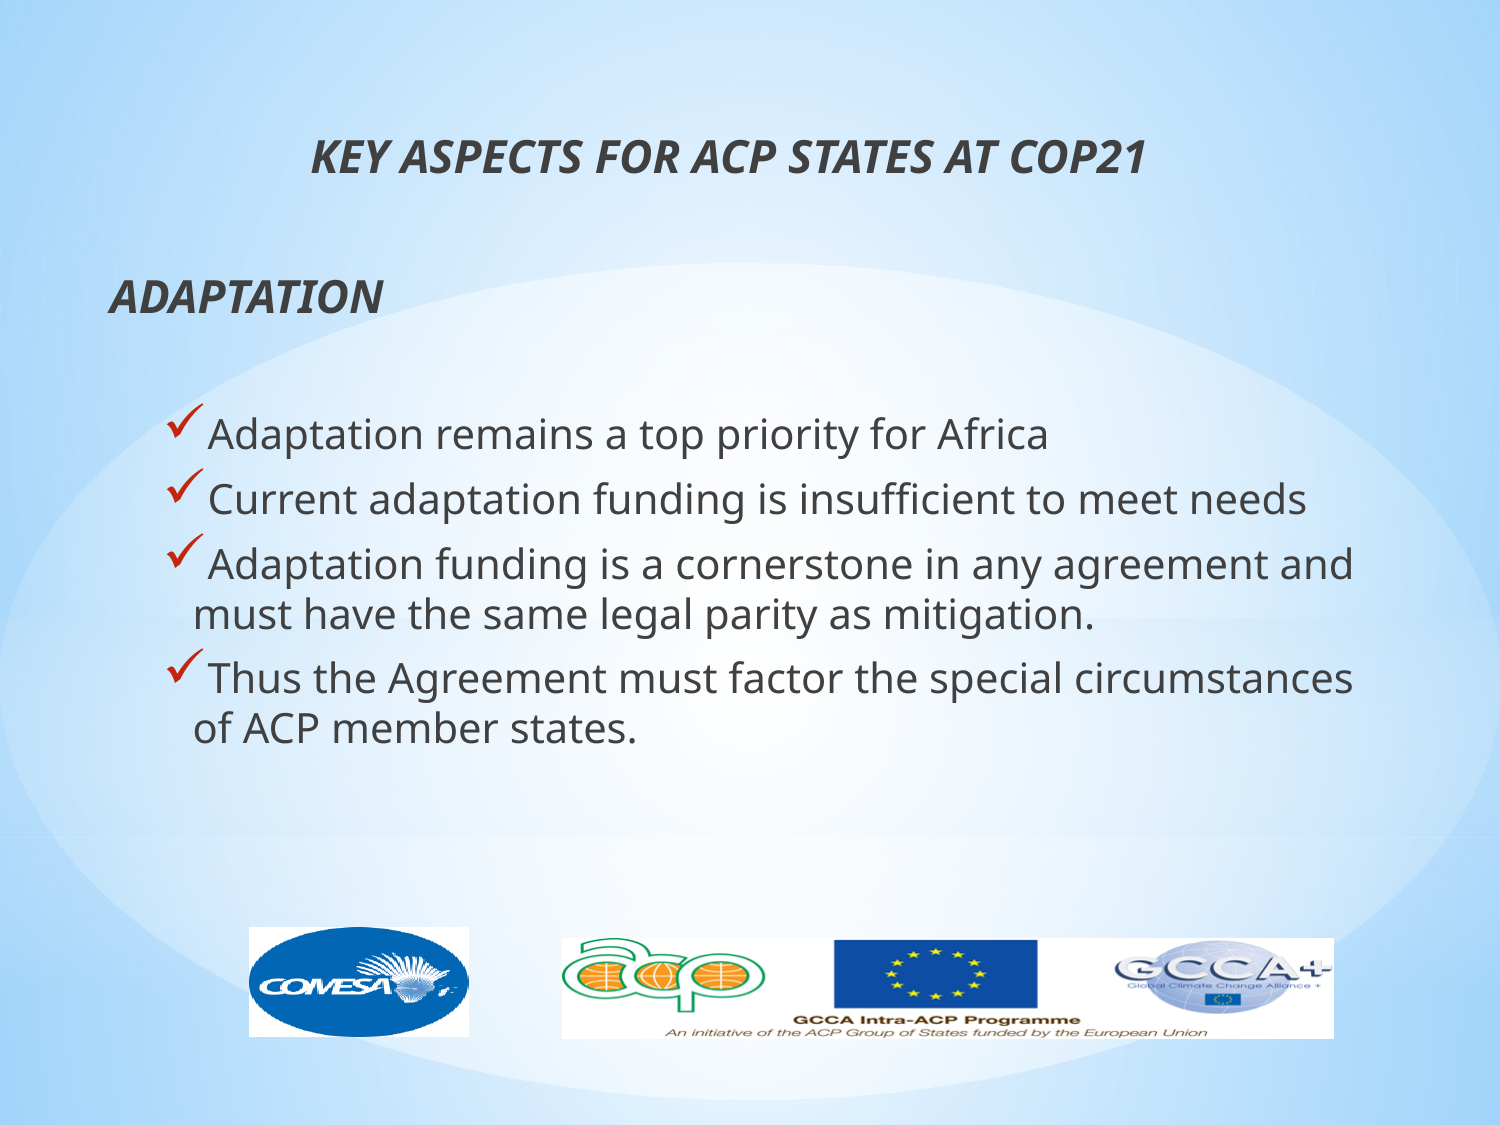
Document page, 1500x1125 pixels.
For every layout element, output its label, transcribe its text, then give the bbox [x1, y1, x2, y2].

list KEY ASPECTS FOR ACP STATES AT COP21 ADAPTATION Adaptation remains a top priority for Africa Current adaptation funding is insufficient to meet needs Adaptation funding is a cornerstone in any agreement and must have the same legal parity as mitigation. Thus the Agreement must factor the special circumstances of ACP member states. [87, 120, 1388, 1050]
picture [249, 927, 469, 1037]
picture [562, 938, 1334, 1039]
